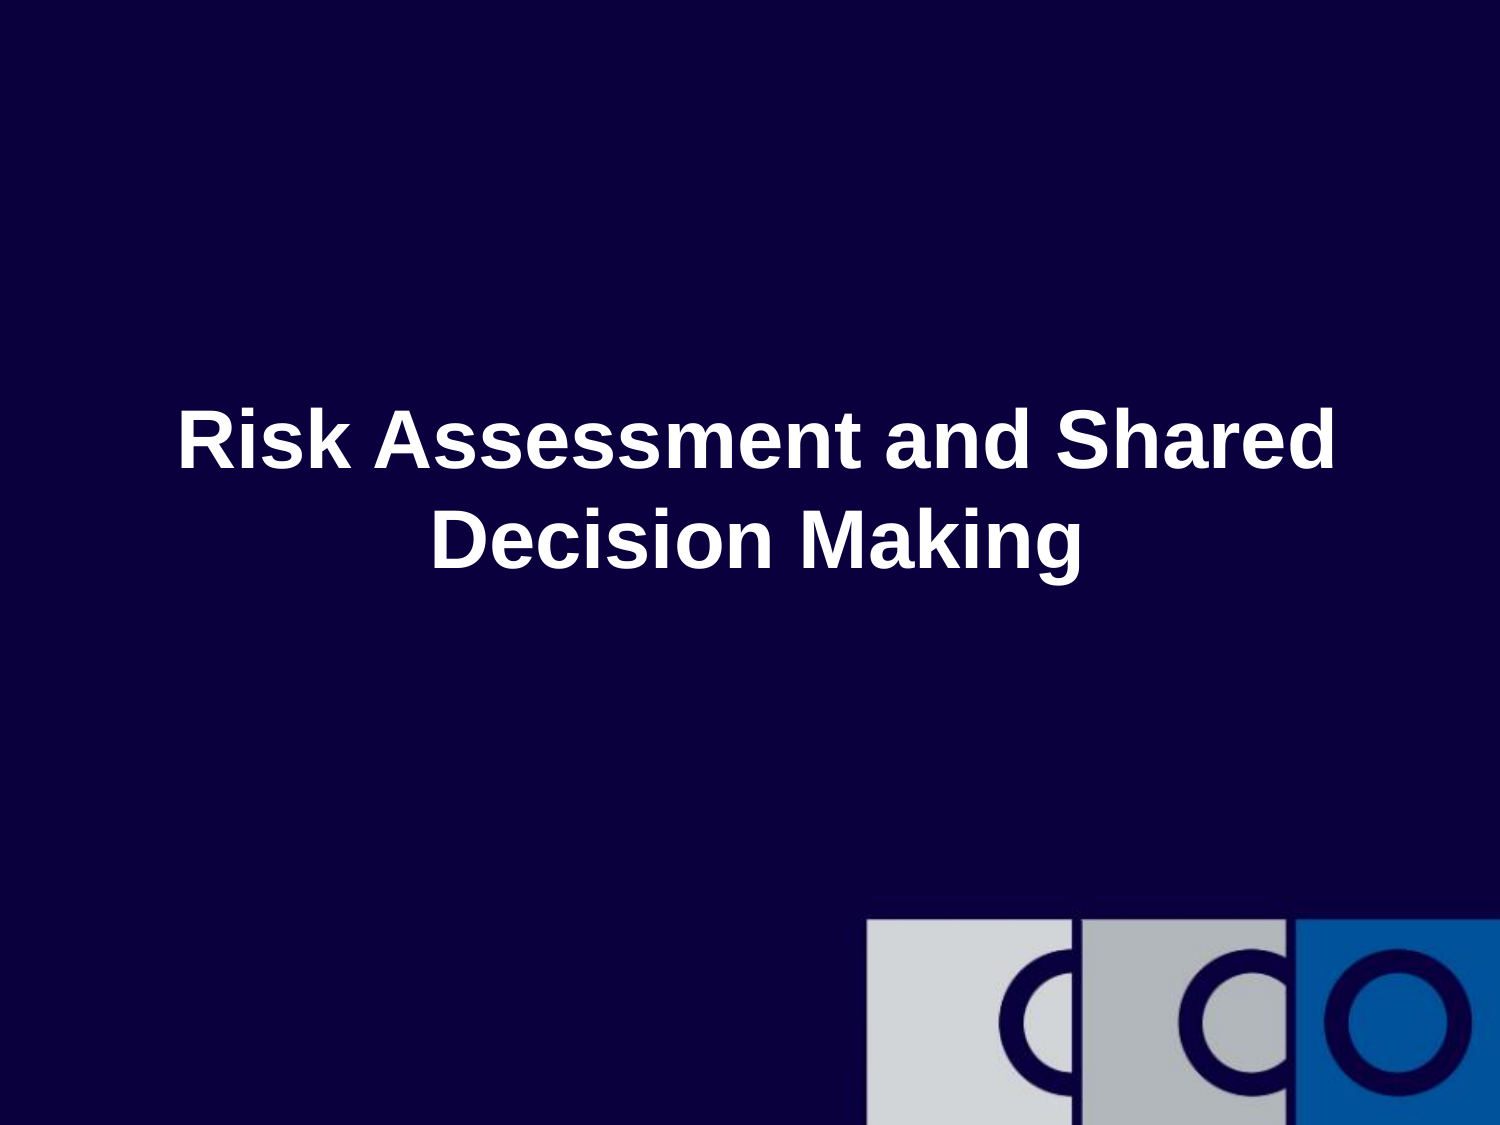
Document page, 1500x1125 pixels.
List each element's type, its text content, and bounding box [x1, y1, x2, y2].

picture [0, 0, 1500, 1125]
title Risk Assessment and Shared Decision Making [63, 53, 1452, 916]
